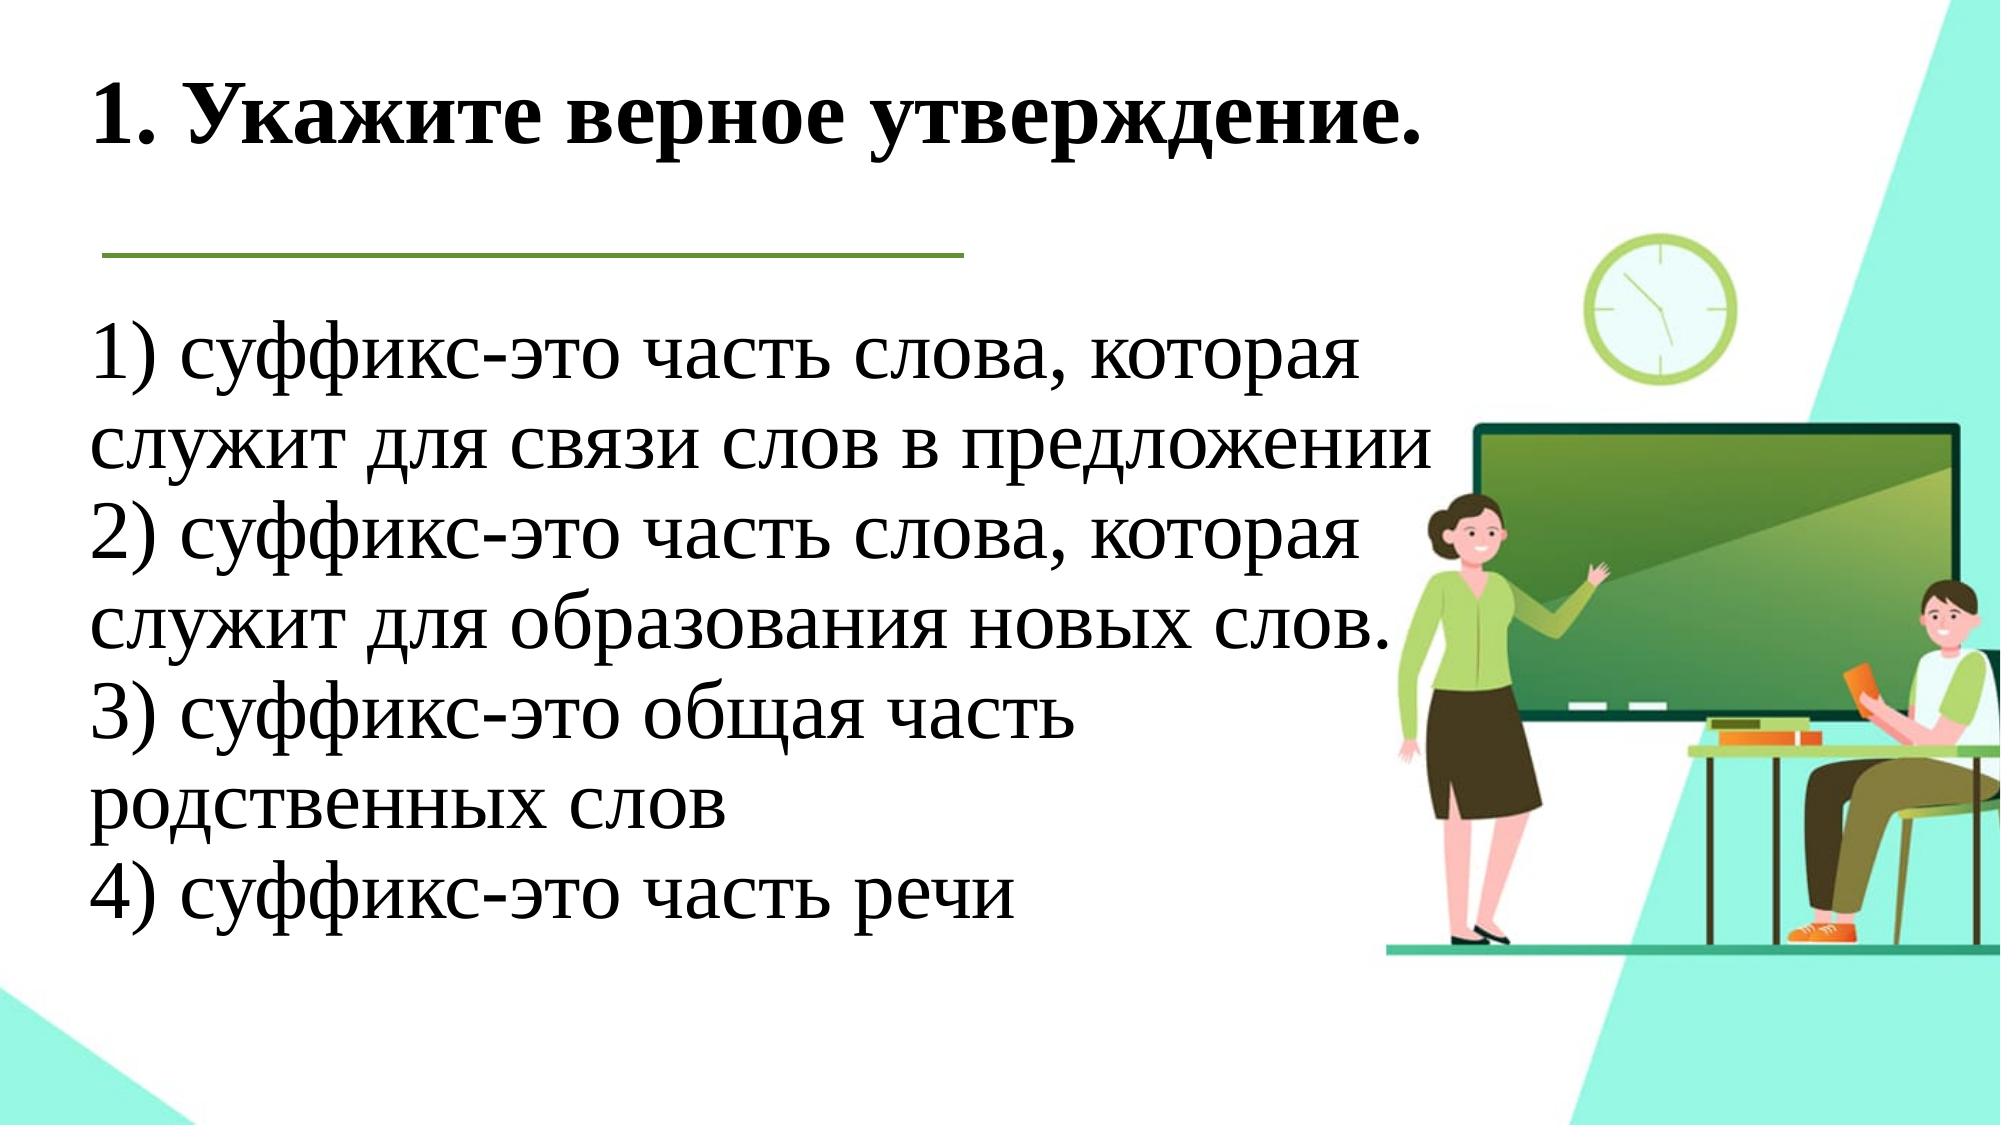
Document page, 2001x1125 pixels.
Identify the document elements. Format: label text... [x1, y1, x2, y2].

list 1) суффикс-это часть слова, которая служит для связи слов в предложении 2) суффикс-это часть слова, которая служит для образования новых слов. 3) суффикс-это общая часть родственных слов 4) суффикс-это часть речи [74, 299, 1500, 1014]
picture [0, 0, 2001, 1125]
title 1. Укажите верное утверждение. [74, 59, 1863, 278]
